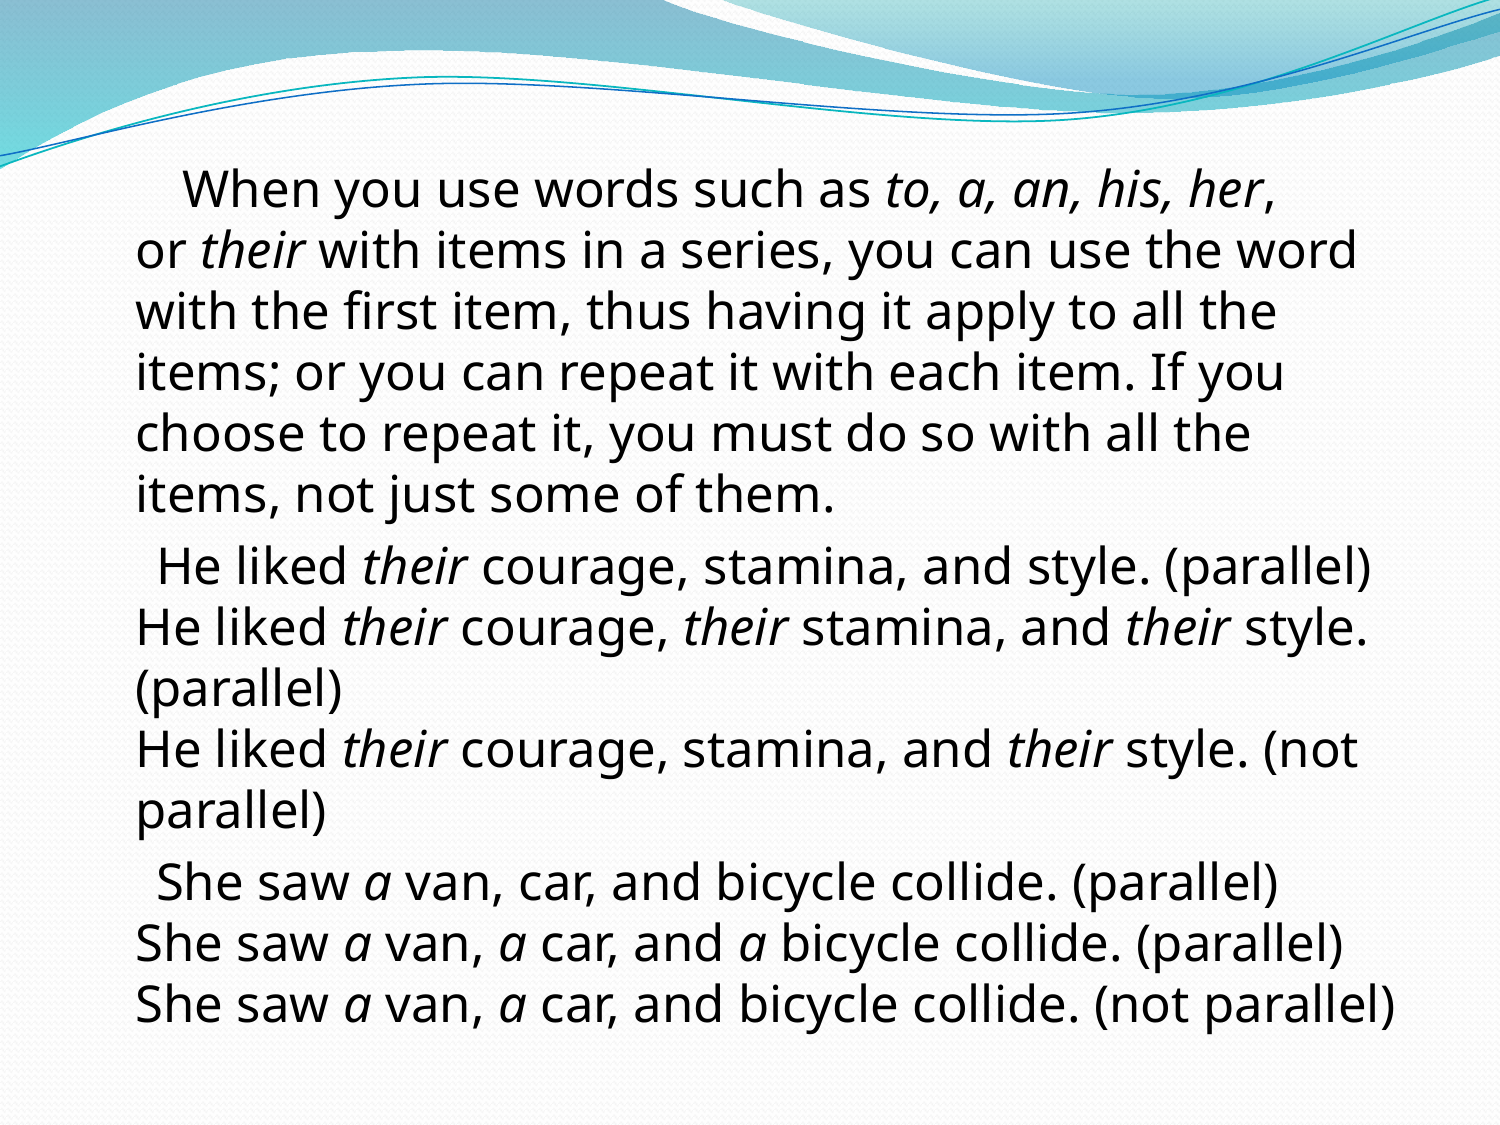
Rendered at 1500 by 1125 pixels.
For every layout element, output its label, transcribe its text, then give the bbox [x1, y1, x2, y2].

list When you use words such as to, a, an, his, her, or their with items in a series, you can use the word with the first item, thus having it apply to all the items; or you can repeat it with each item. If you choose to repeat it, you must do so with all the items, not just some of them. He liked their courage, stamina, and style. (parallel) He liked their courage, their stamina, and their style. (parallel) He liked their courage, stamina, and their style. (not parallel) She saw a van, car, and bicycle collide. (parallel) She saw a van, a car, and a bicycle collide. (parallel) She saw a van, a car, and bicycle collide. (not parallel) [75, 149, 1425, 1059]
